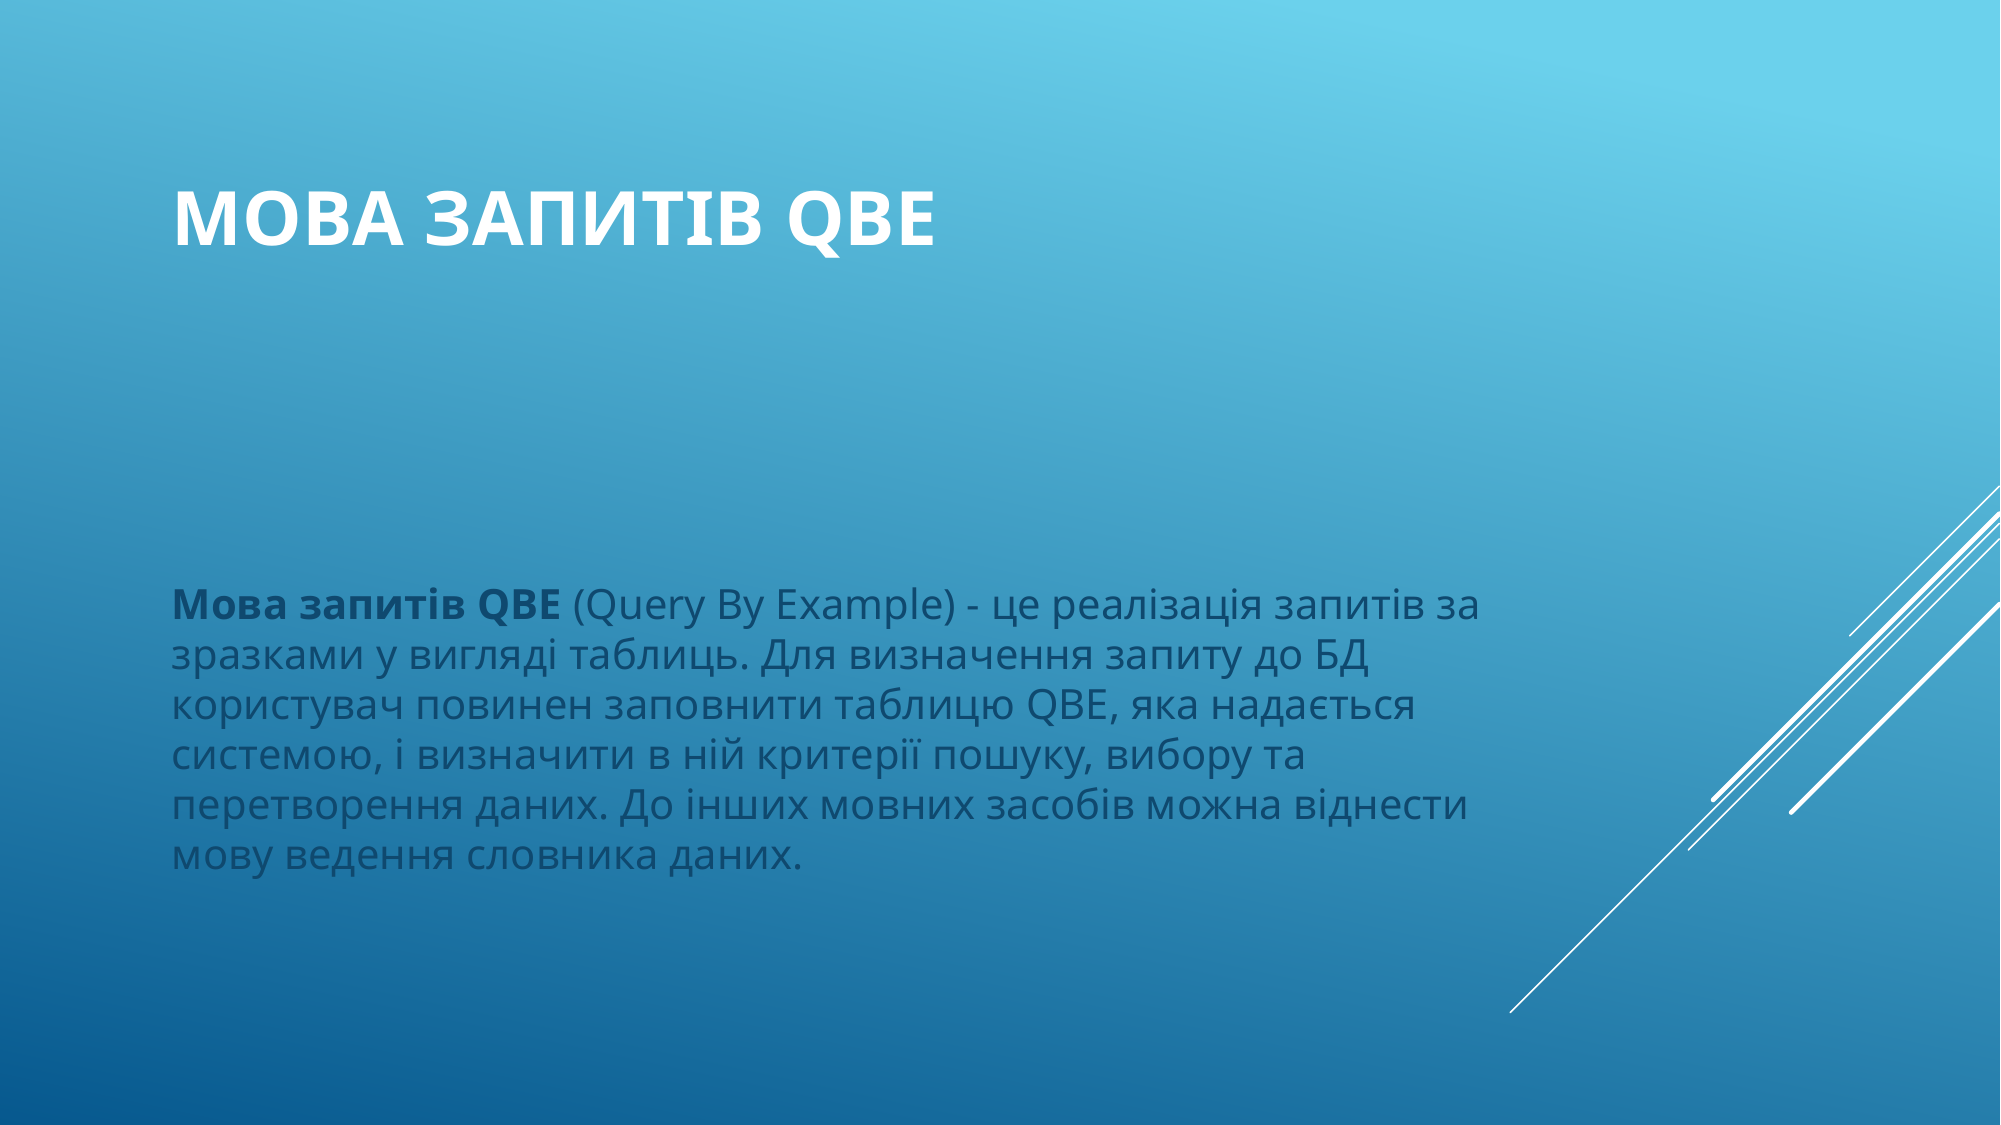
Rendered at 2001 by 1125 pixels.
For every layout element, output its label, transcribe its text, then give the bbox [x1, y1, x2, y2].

list Мова запитів QBE (Query Ву Ехаmрlе) - це реалізація запитів за зразками у вигляді таблиць. Для визначення запиту до БД користувач повинен заповнити таблицю QBE, яка надається системою, і визначити в ній критерії пошуку, вибору та перетворення даних. До інших мовних засобів можна віднести мову ведення словника даних. [156, 430, 1557, 1024]
title Мова запитів QBE [156, 91, 1557, 339]
